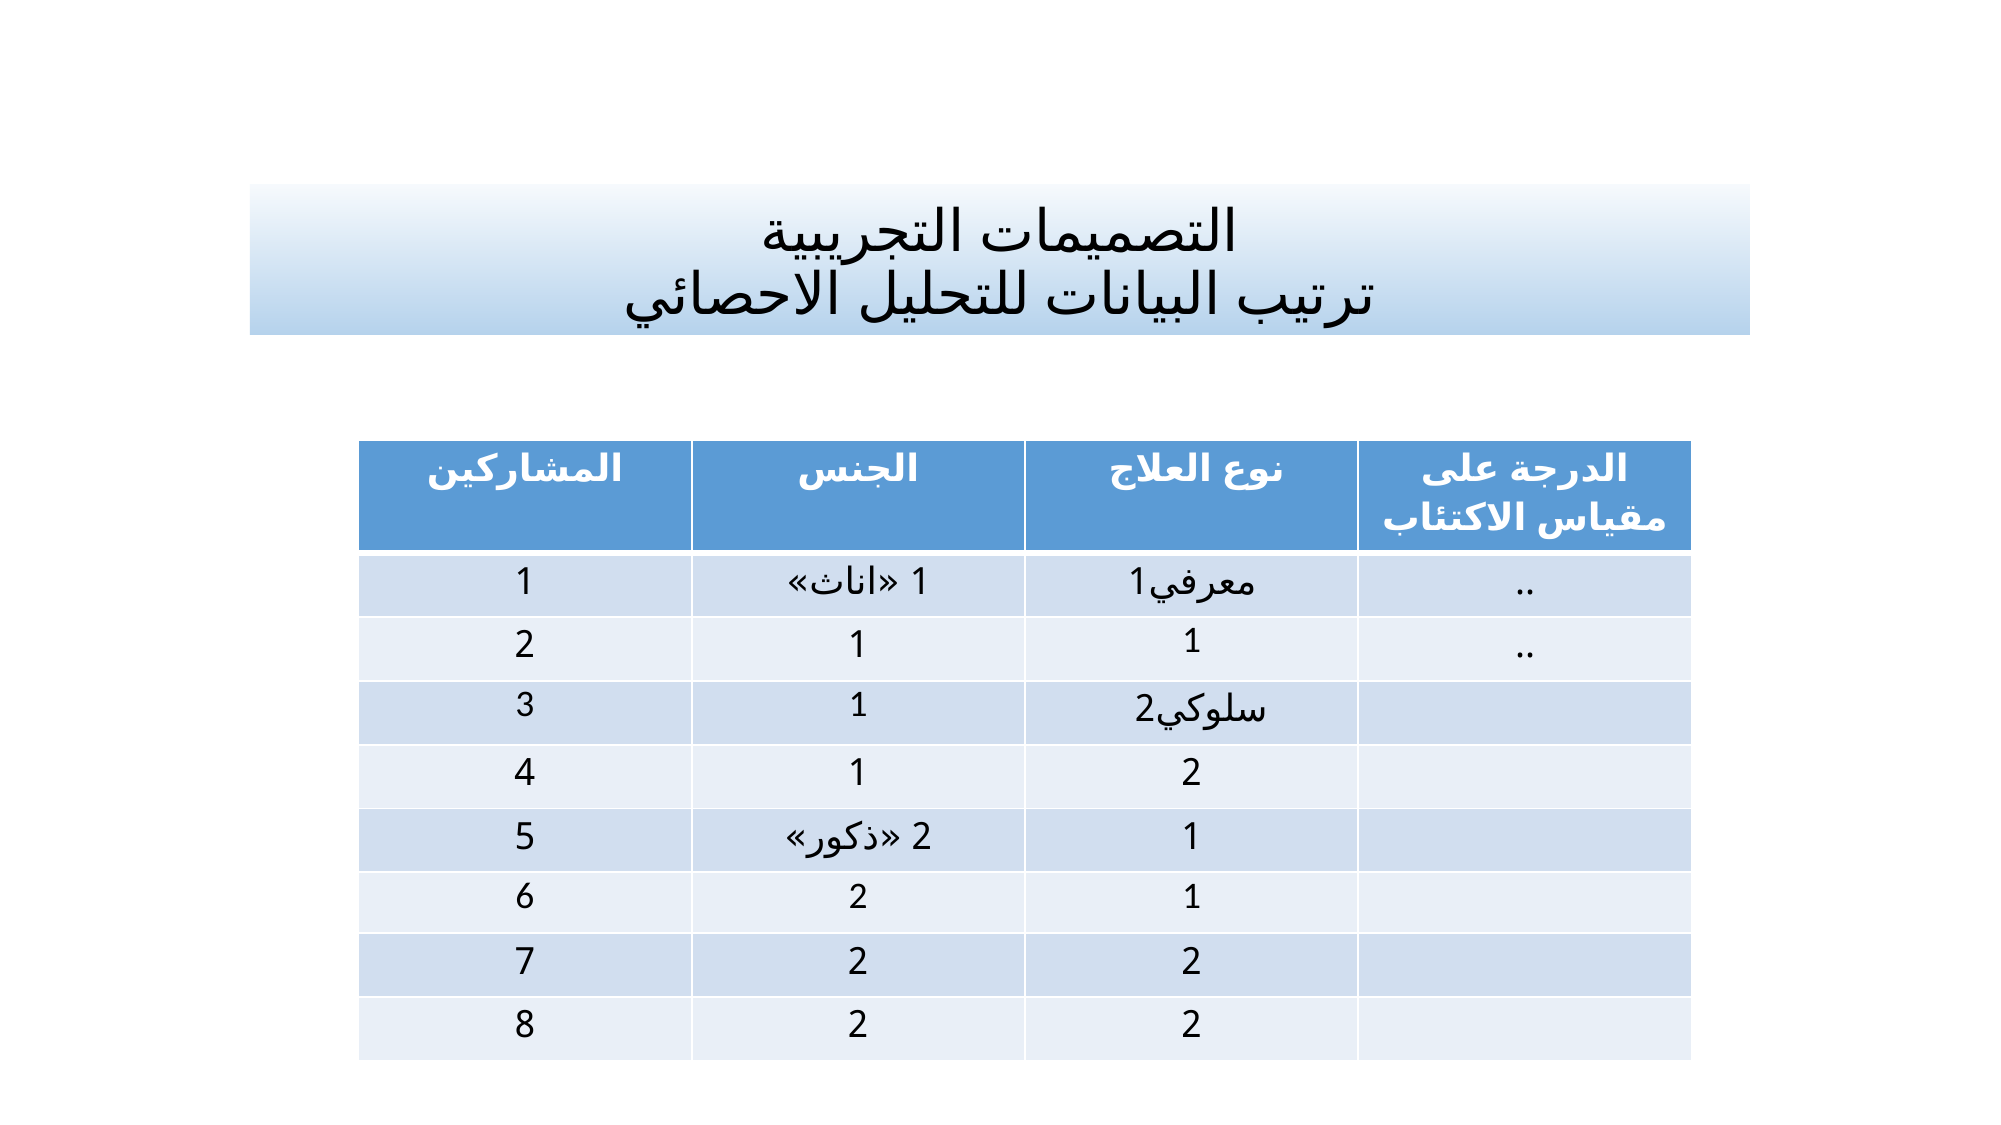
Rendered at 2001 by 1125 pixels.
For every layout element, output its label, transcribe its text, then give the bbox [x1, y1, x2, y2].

table_header الدرجة على مقياس الاكتئاب [1359, 441, 1691, 550]
title التصميمات التجريبية ترتيب البيانات للتحليل الاحصائي [249, 184, 1750, 335]
table_cell [1359, 746, 1691, 808]
table_cell [1359, 682, 1691, 744]
table_cell 1 [1026, 618, 1357, 680]
table_cell 3 [359, 682, 691, 744]
table_cell [1359, 998, 1691, 1060]
table_cell 7 [359, 934, 691, 996]
table_cell 8 [359, 998, 691, 1060]
table_header نوع العلاج [1026, 441, 1357, 550]
table_cell 2 [693, 873, 1024, 932]
table_cell [1359, 873, 1691, 932]
table_cell 2 [359, 618, 691, 680]
table_cell 2 [1026, 998, 1357, 1060]
table_cell 1 [693, 682, 1024, 744]
table_cell سلوكي2 [1026, 682, 1357, 744]
table_header المشاركين [359, 441, 691, 550]
table_header الجنس [693, 441, 1024, 550]
table_cell 1 [1026, 873, 1357, 932]
table_cell .. [1359, 556, 1691, 616]
table_cell 1 [693, 746, 1024, 808]
table_cell 1 [693, 618, 1024, 680]
table_cell معرفي1 [1026, 556, 1357, 616]
table_cell 2 «ذكور» [693, 809, 1024, 871]
table_cell [1359, 809, 1691, 871]
table_cell 4 [359, 746, 691, 808]
table_cell 6 [359, 873, 691, 932]
table_cell 5 [359, 809, 691, 871]
table_cell 2 [1026, 746, 1357, 808]
table_cell 1 [1026, 809, 1357, 871]
table_cell [1359, 934, 1691, 996]
table_cell 1 [359, 556, 691, 616]
table_cell 2 [1026, 934, 1357, 996]
subtitle [121, 378, 1879, 1032]
table_cell 2 [693, 934, 1024, 996]
table_cell .. [1359, 618, 1691, 680]
table_cell 2 [693, 998, 1024, 1060]
table_cell 1 «اناث» [693, 556, 1024, 616]
